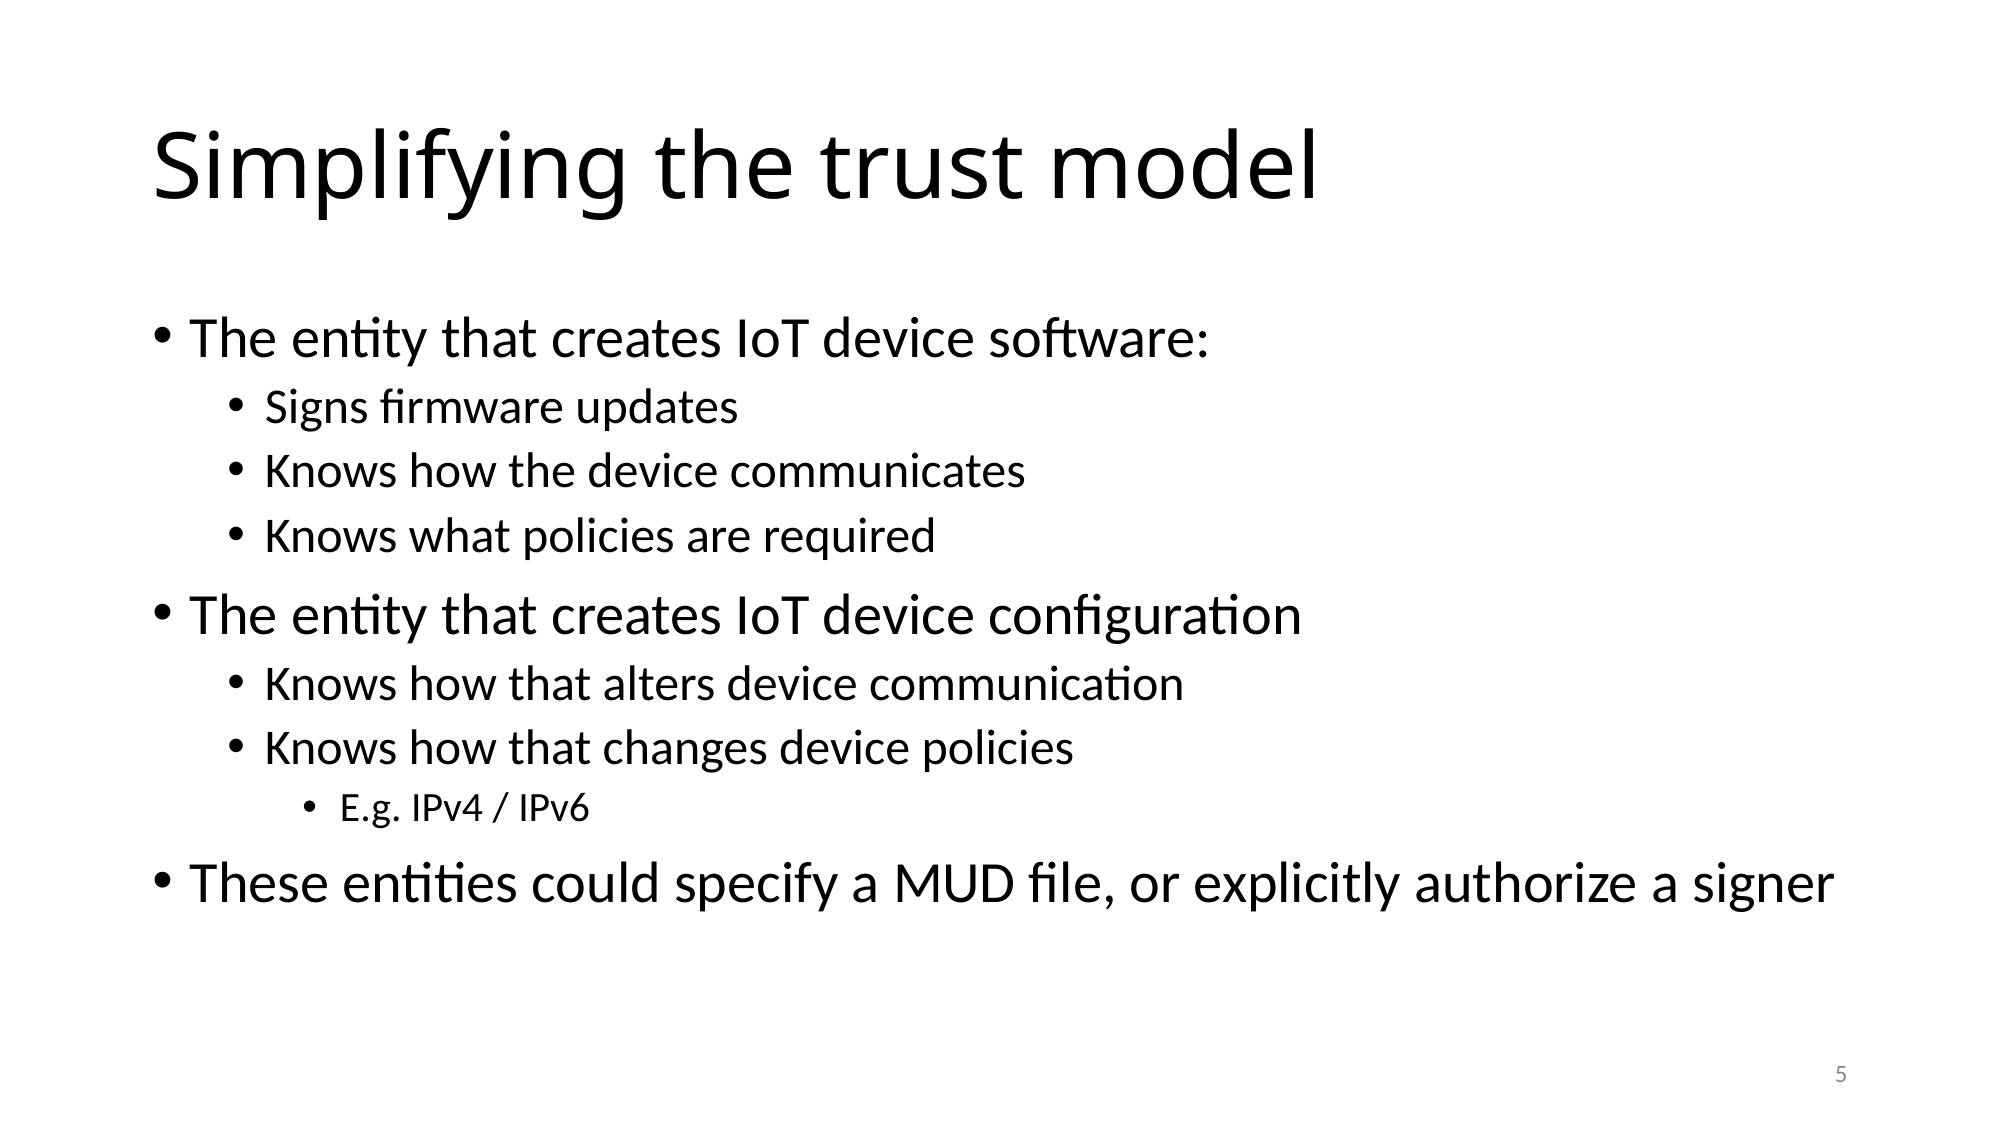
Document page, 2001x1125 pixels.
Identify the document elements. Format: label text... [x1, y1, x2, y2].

list The entity that creates IoT device software: Signs firmware updates Knows how the device communicates Knows what policies are required The entity that creates IoT device configuration Knows how that alters device communication Knows how that changes device policies E.g. IPv4 / IPv6 These entities could specify a MUD file, or explicitly authorize a signer [137, 299, 1863, 1014]
title Simplifying the trust model [137, 59, 1863, 278]
slide_number 5 [1412, 1042, 1863, 1103]
